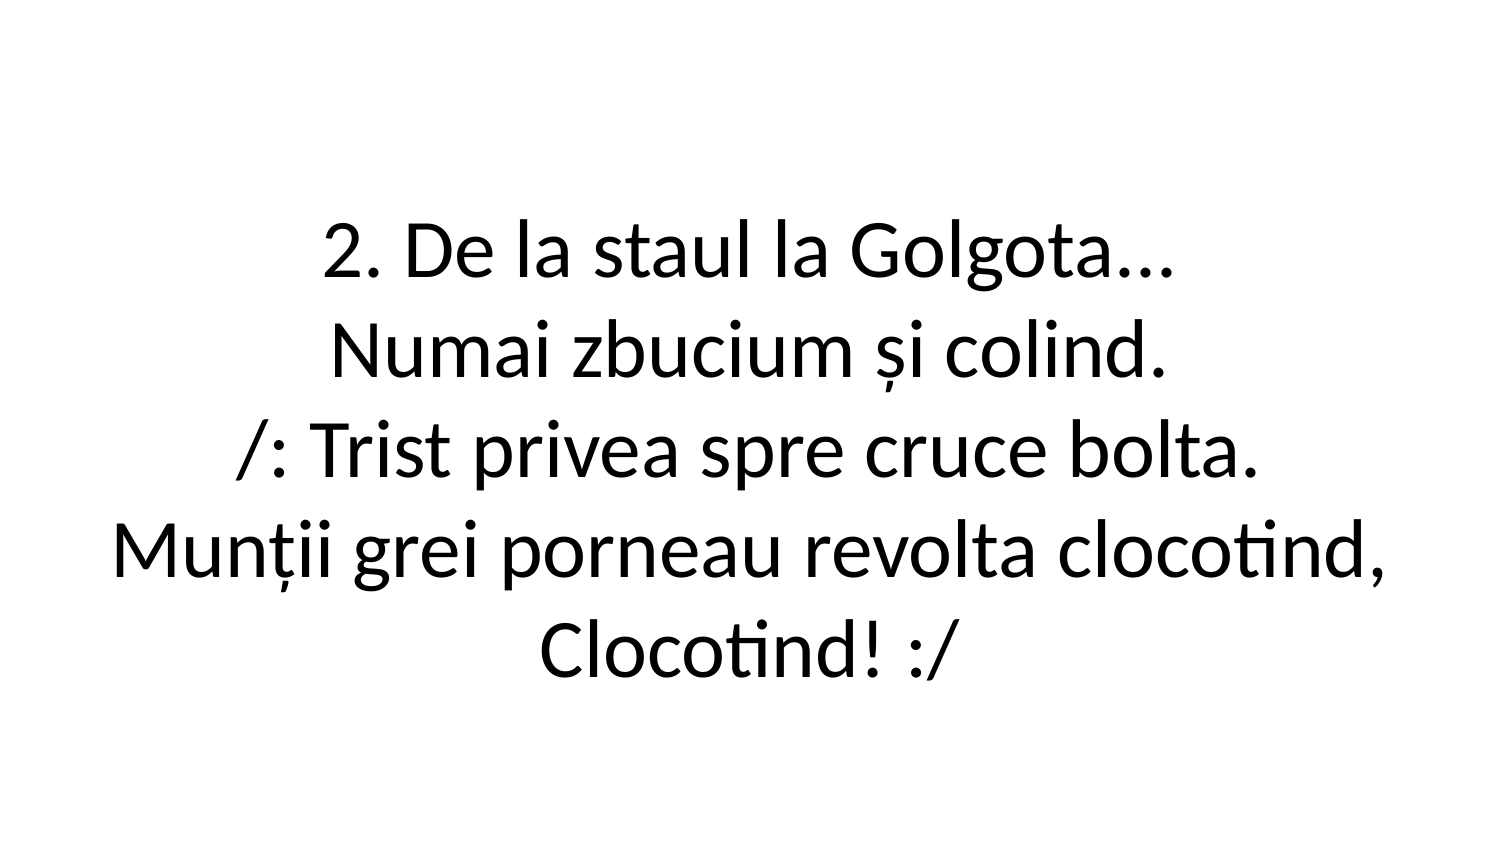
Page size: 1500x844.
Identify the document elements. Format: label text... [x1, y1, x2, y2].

text_box 2. De la staul la Golgota... Numai zbucium și colind. /: Trist privea spre cruce bolta. Munții grei porneau revolta clocotind, Clocotind! :/ [95, 142, 1405, 702]
